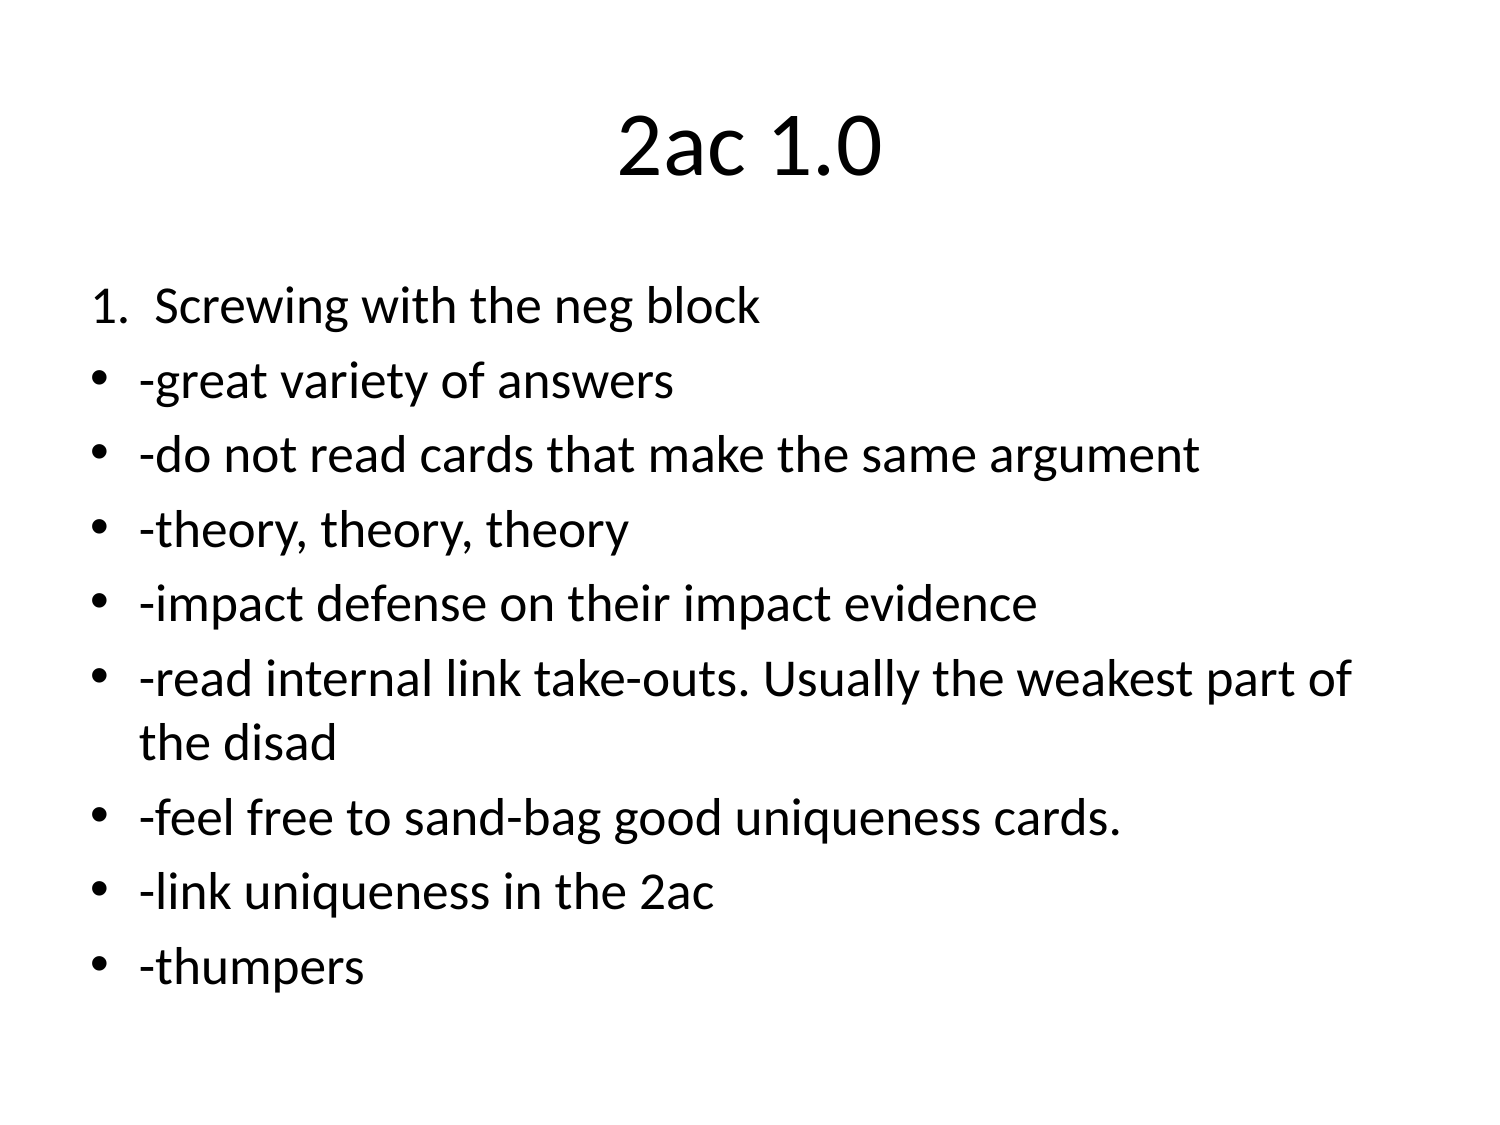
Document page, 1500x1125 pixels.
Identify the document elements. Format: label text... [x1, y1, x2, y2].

title 2ac 1.0 [75, 45, 1425, 233]
list 1. Screwing with the neg block -great variety of answers -do not read cards that make the same argument -theory, theory, theory -impact defense on their impact evidence -read internal link take-outs. Usually the weakest part of the disad -feel free to sand-bag good uniqueness cards. -link uniqueness in the 2ac -thumpers [75, 262, 1425, 1005]
